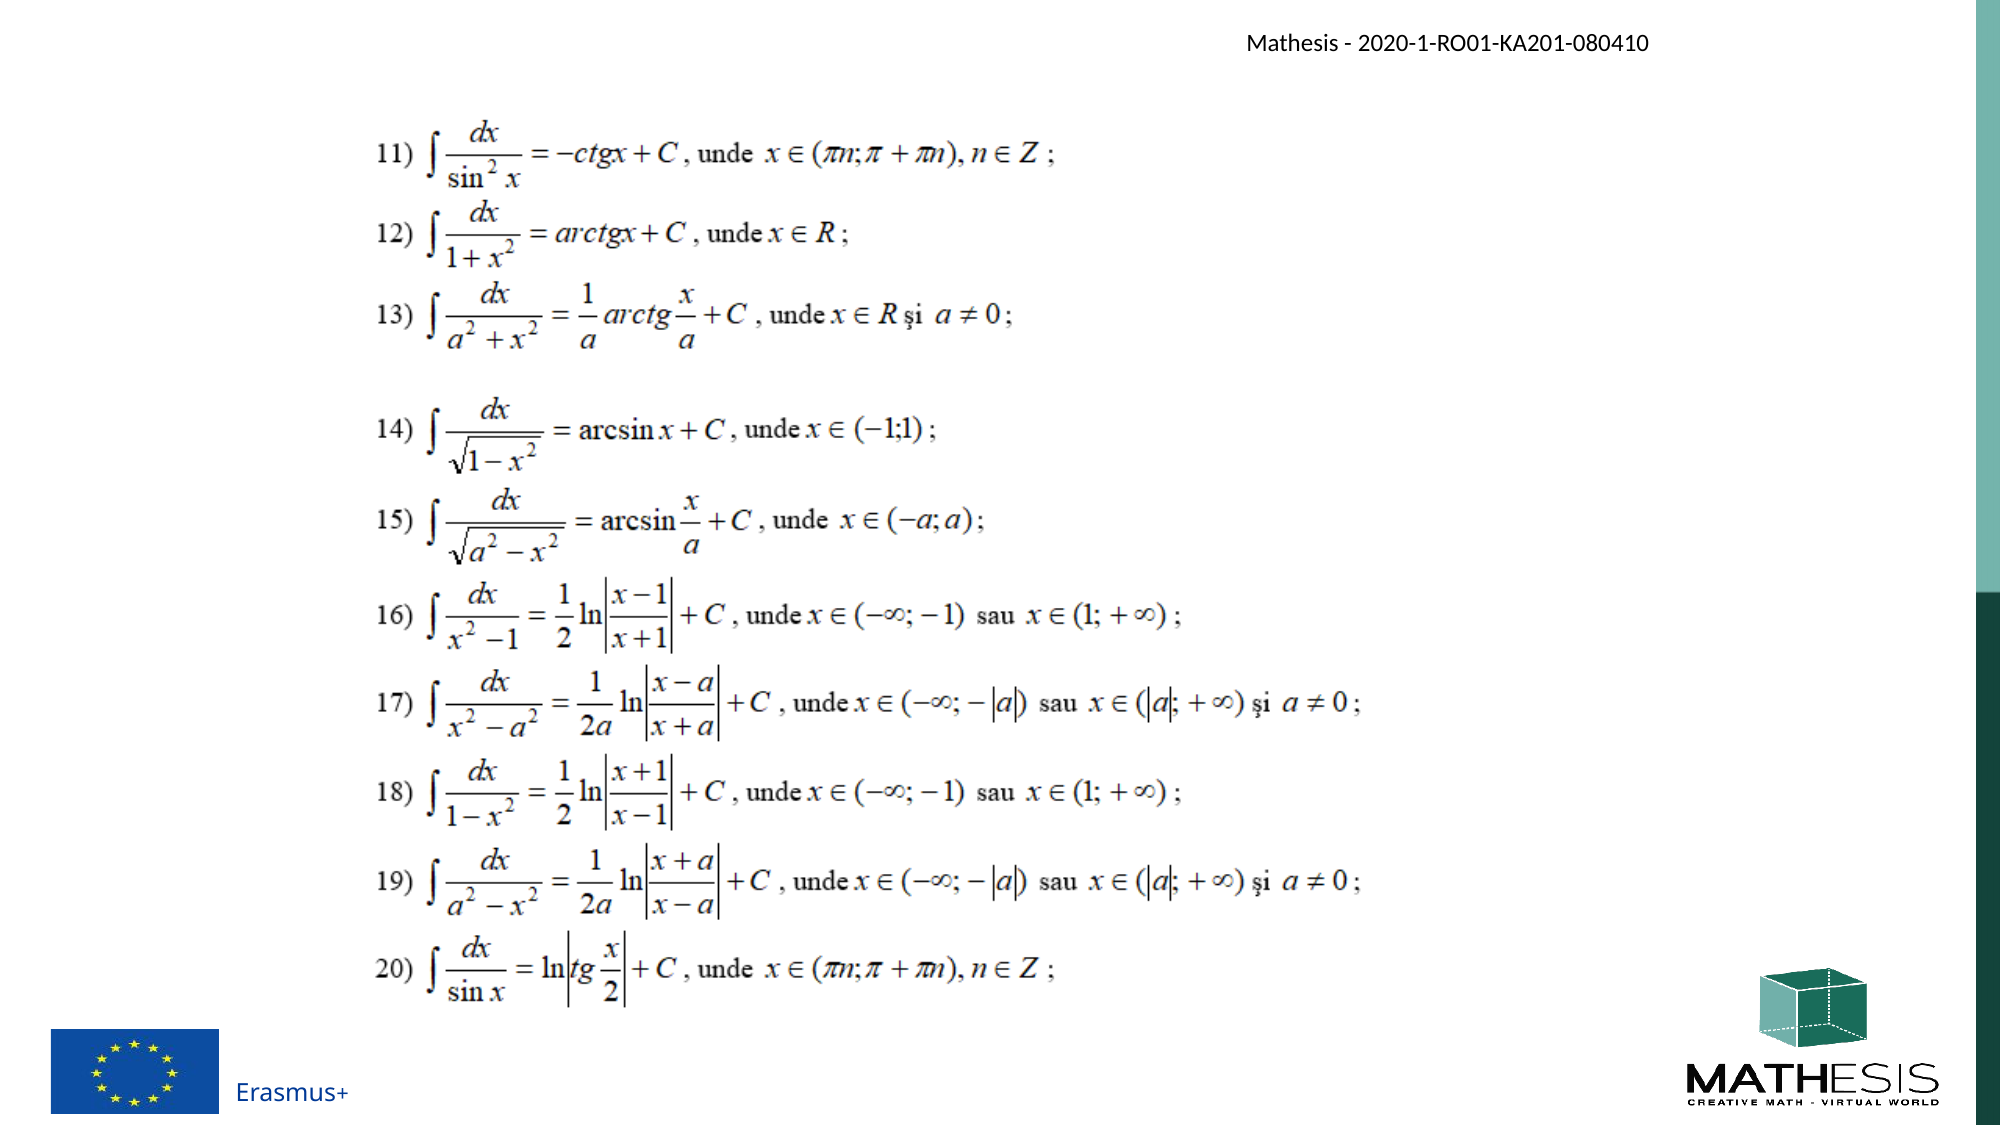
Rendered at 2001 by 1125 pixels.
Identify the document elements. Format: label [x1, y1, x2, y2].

picture [50, 1029, 219, 1114]
picture [1976, 0, 2000, 1125]
picture [1664, 928, 1961, 1125]
picture [338, 89, 1381, 1017]
